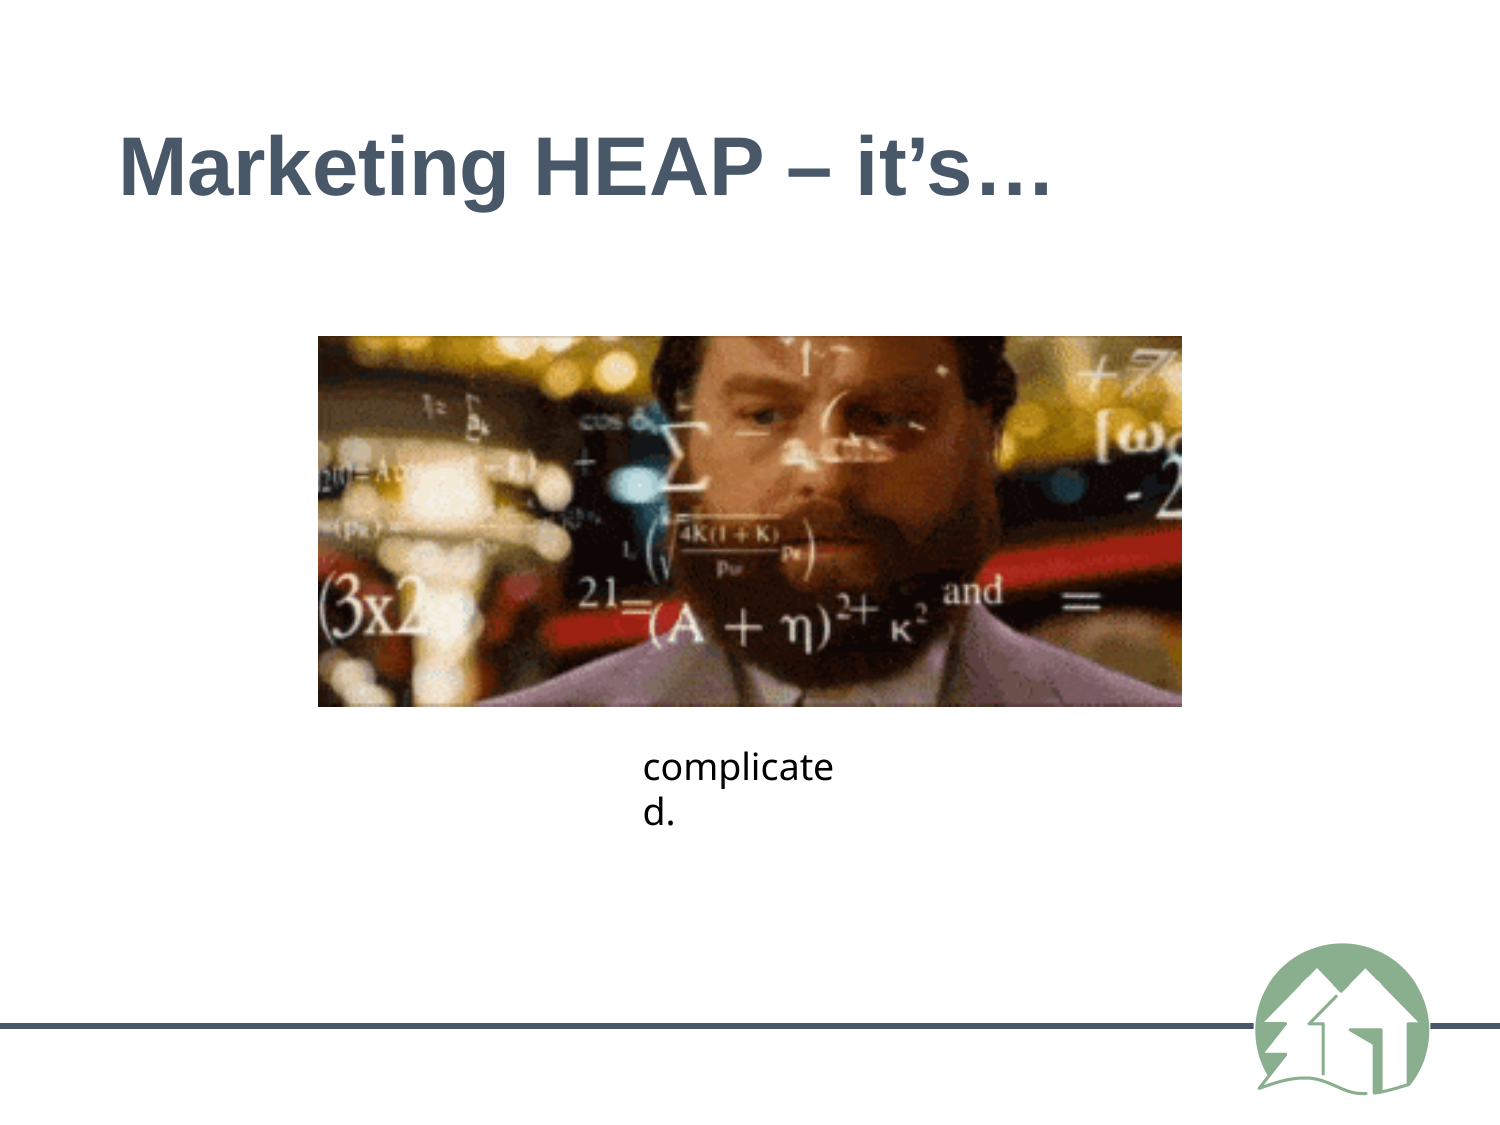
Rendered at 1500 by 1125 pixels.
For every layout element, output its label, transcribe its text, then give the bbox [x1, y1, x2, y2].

picture [1253, 940, 1431, 1099]
title Marketing HEAP – it’s… [103, 59, 1397, 278]
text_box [318, 336, 1182, 796]
